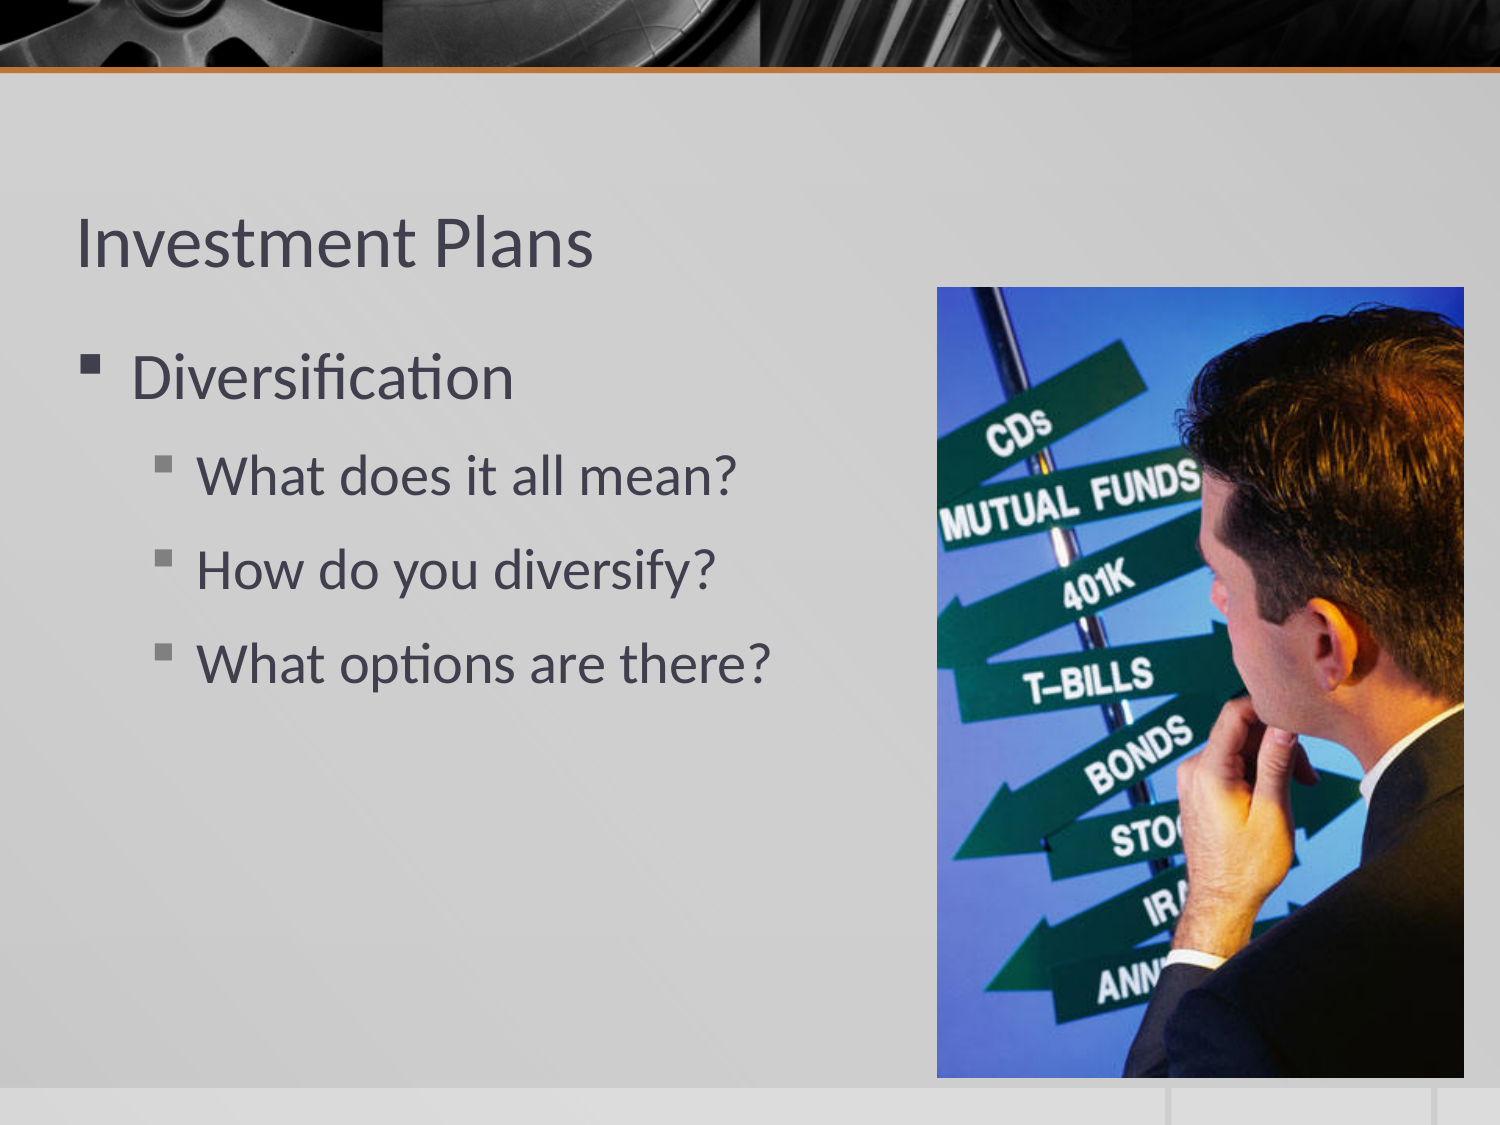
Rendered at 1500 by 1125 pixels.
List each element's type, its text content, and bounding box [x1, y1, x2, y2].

title Investment Plans [75, 162, 1425, 313]
picture [937, 287, 1465, 1079]
list Diversification What does it all mean? How do you diversify? What options are there? [75, 324, 933, 1005]
picture [0, 0, 1500, 67]
